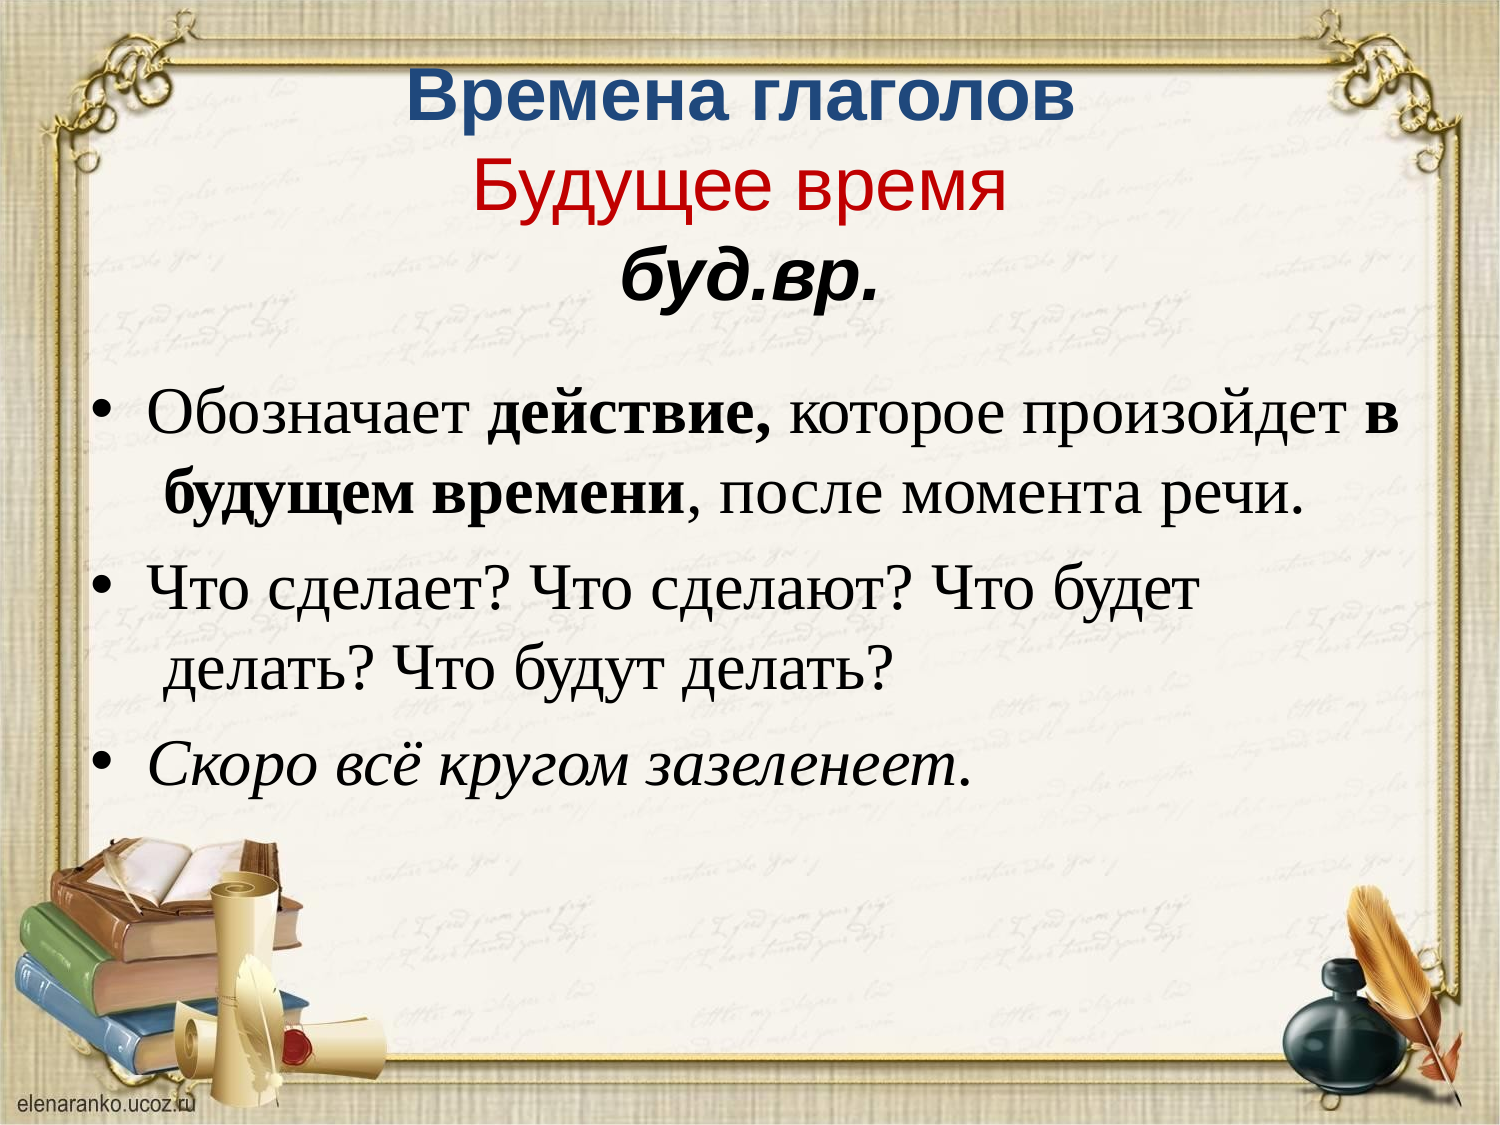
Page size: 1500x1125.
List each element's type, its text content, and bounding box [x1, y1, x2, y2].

picture [0, 0, 1500, 1125]
title Времена глаголов Будущее время буд.вр. [371, 43, 1129, 316]
text_box Обозначает действие, которое произойдет в будущем времени, после момента речи. Что сделает? Что сделают? Что будет делать? Что будут делать? Скоро всё кругом зазеленеет. [87, 364, 1410, 800]
